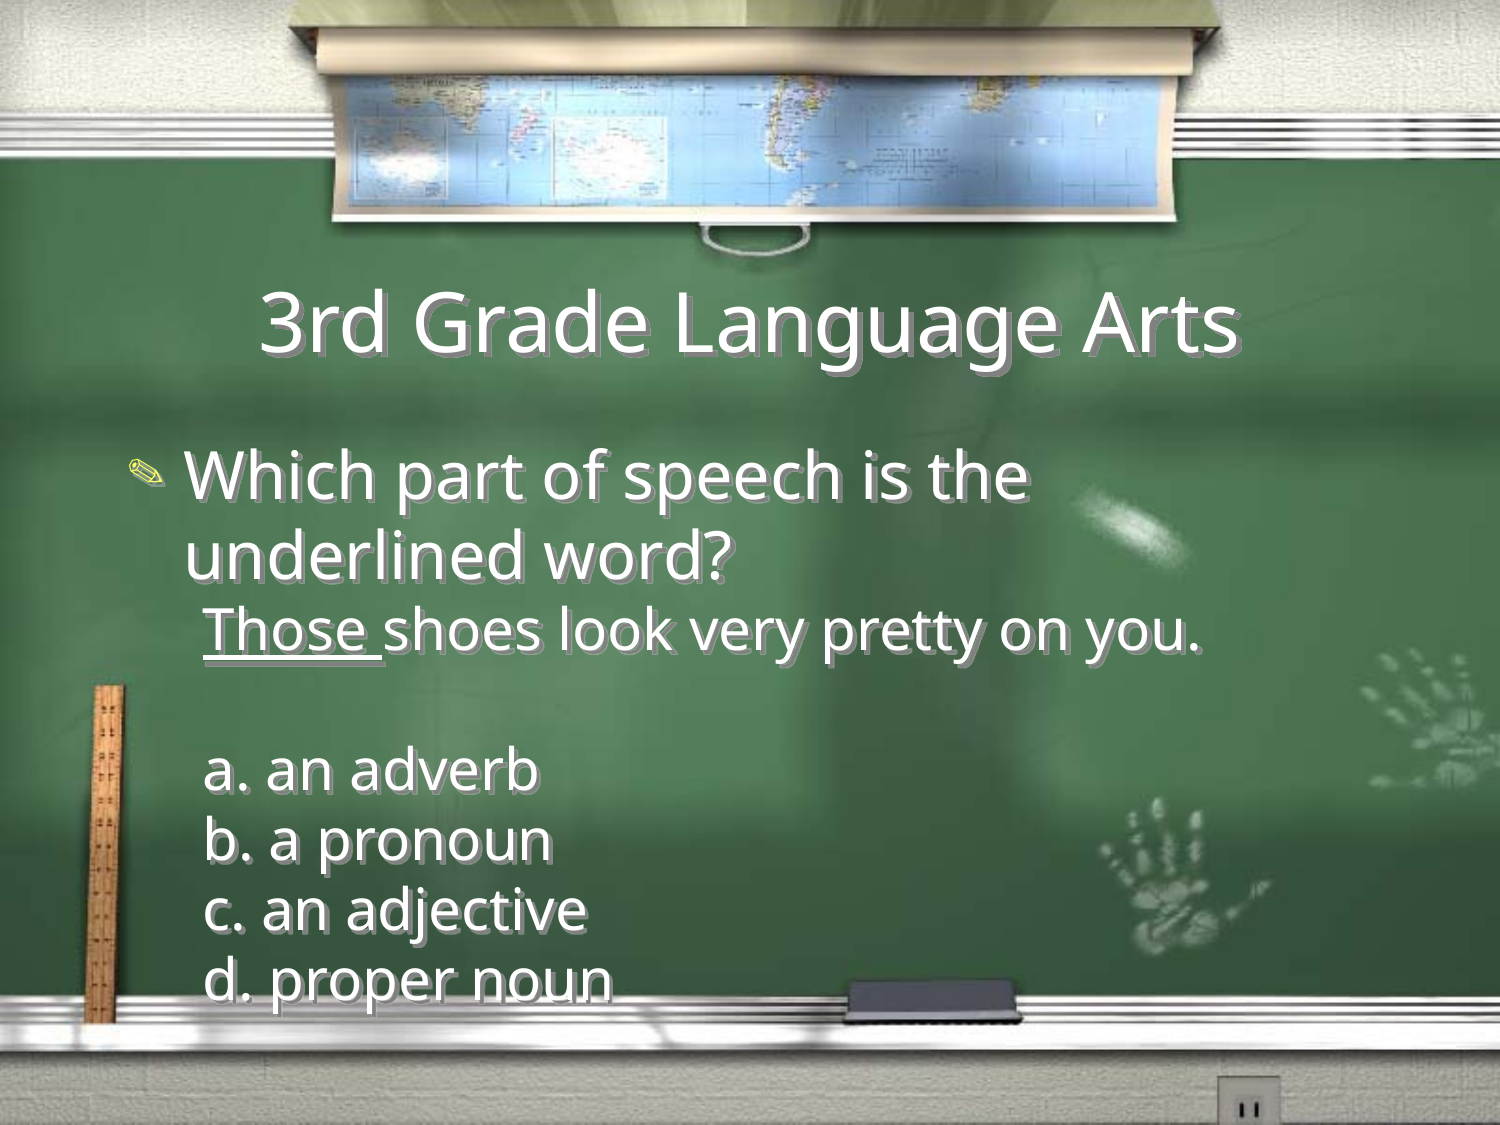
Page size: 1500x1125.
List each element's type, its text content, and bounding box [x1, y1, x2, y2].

list Which part of speech is the underlined word? Those shoes look very pretty on you. a. an adverb b. a pronoun c. an adjective d. proper noun [112, 424, 1388, 1001]
picture [0, 0, 1500, 1125]
title 3rd Grade Language Arts [112, 224, 1388, 413]
